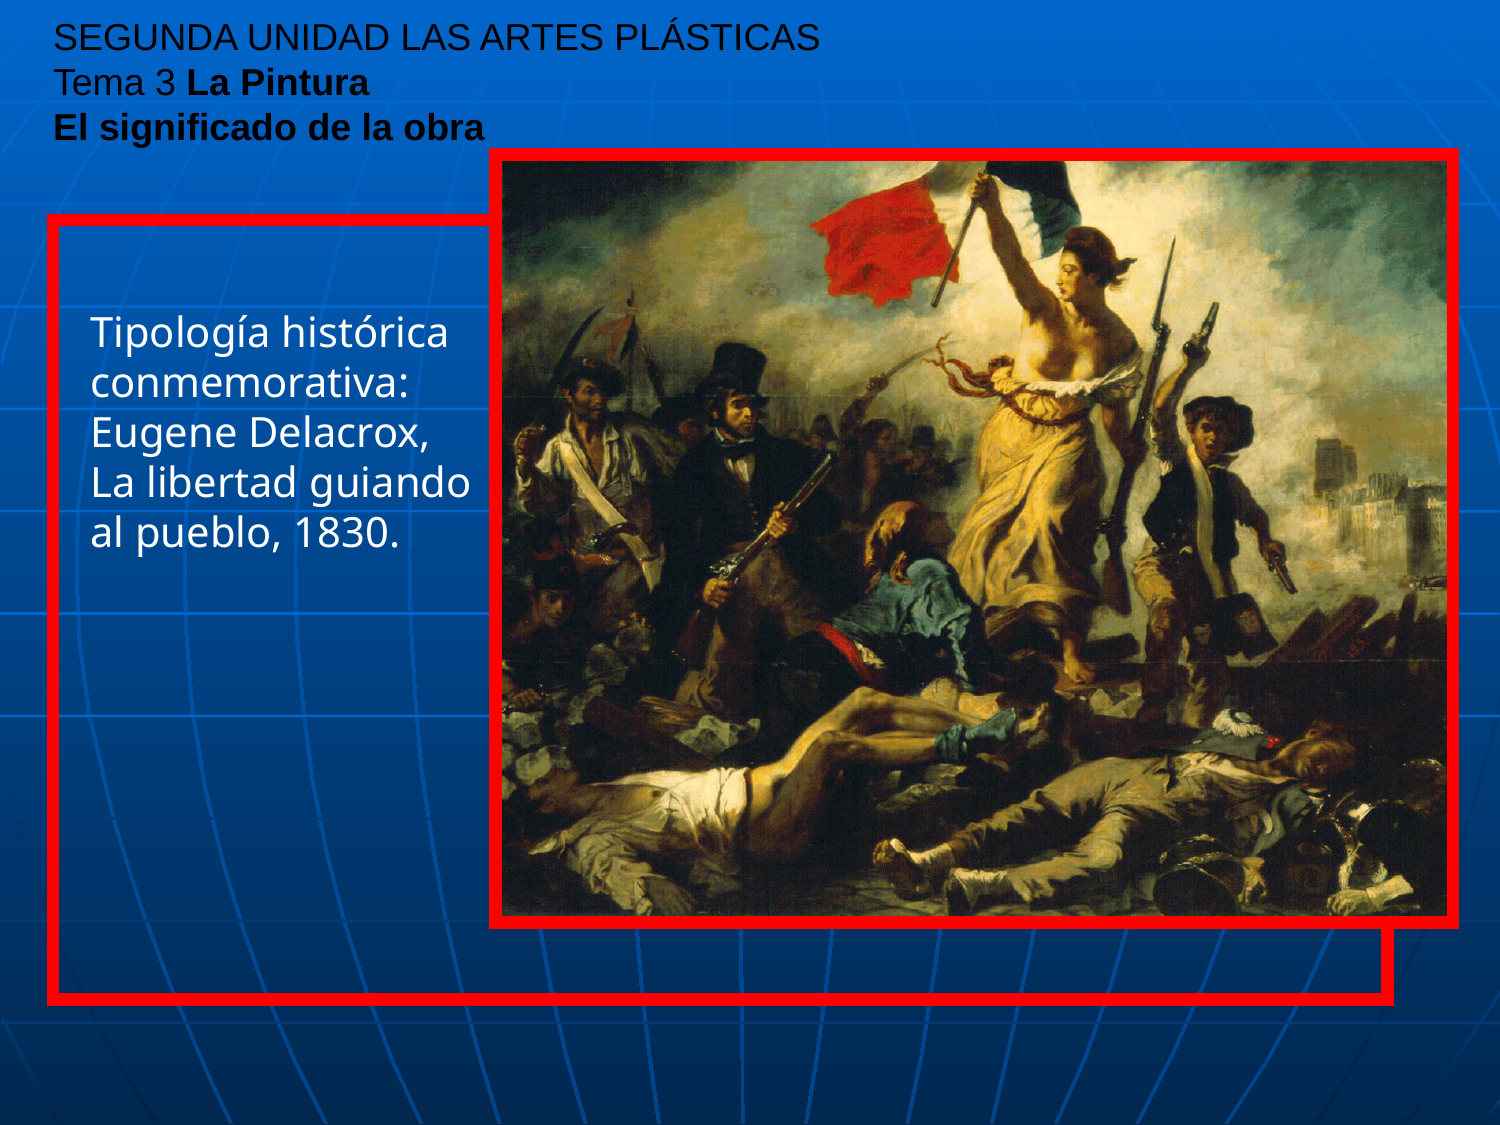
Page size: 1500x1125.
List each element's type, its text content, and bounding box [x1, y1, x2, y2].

title SEGUNDA UNIDAD LAS ARTES PLÁSTICAS Tema 3 La Pintura El significado de la obra [0, 0, 875, 162]
text_box Tipología histórica conmemorativa: Eugene Delacrox, La libertad guiando al pueblo, 1830. [75, 298, 487, 564]
list [52, 219, 1389, 1000]
picture [501, 160, 1448, 917]
